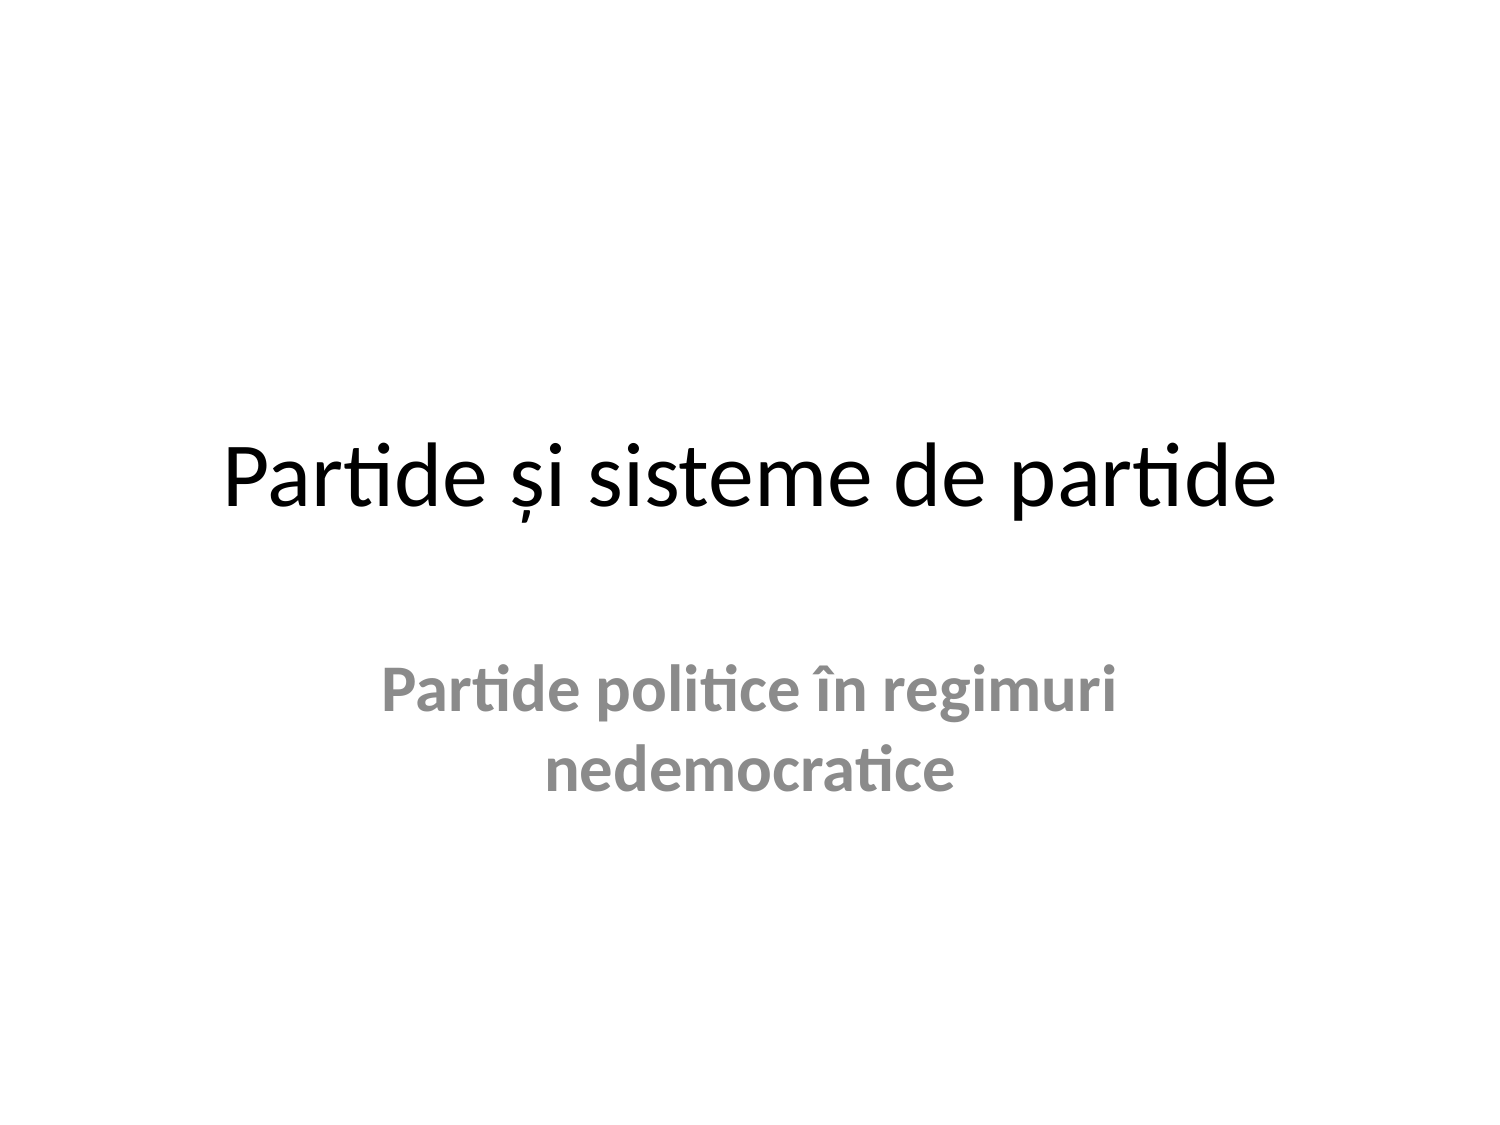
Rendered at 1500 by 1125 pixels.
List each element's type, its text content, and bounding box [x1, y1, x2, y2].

title Partide și sisteme de partide [112, 349, 1388, 591]
subtitle Partide politice în regimuri nedemocratice [225, 637, 1275, 925]
